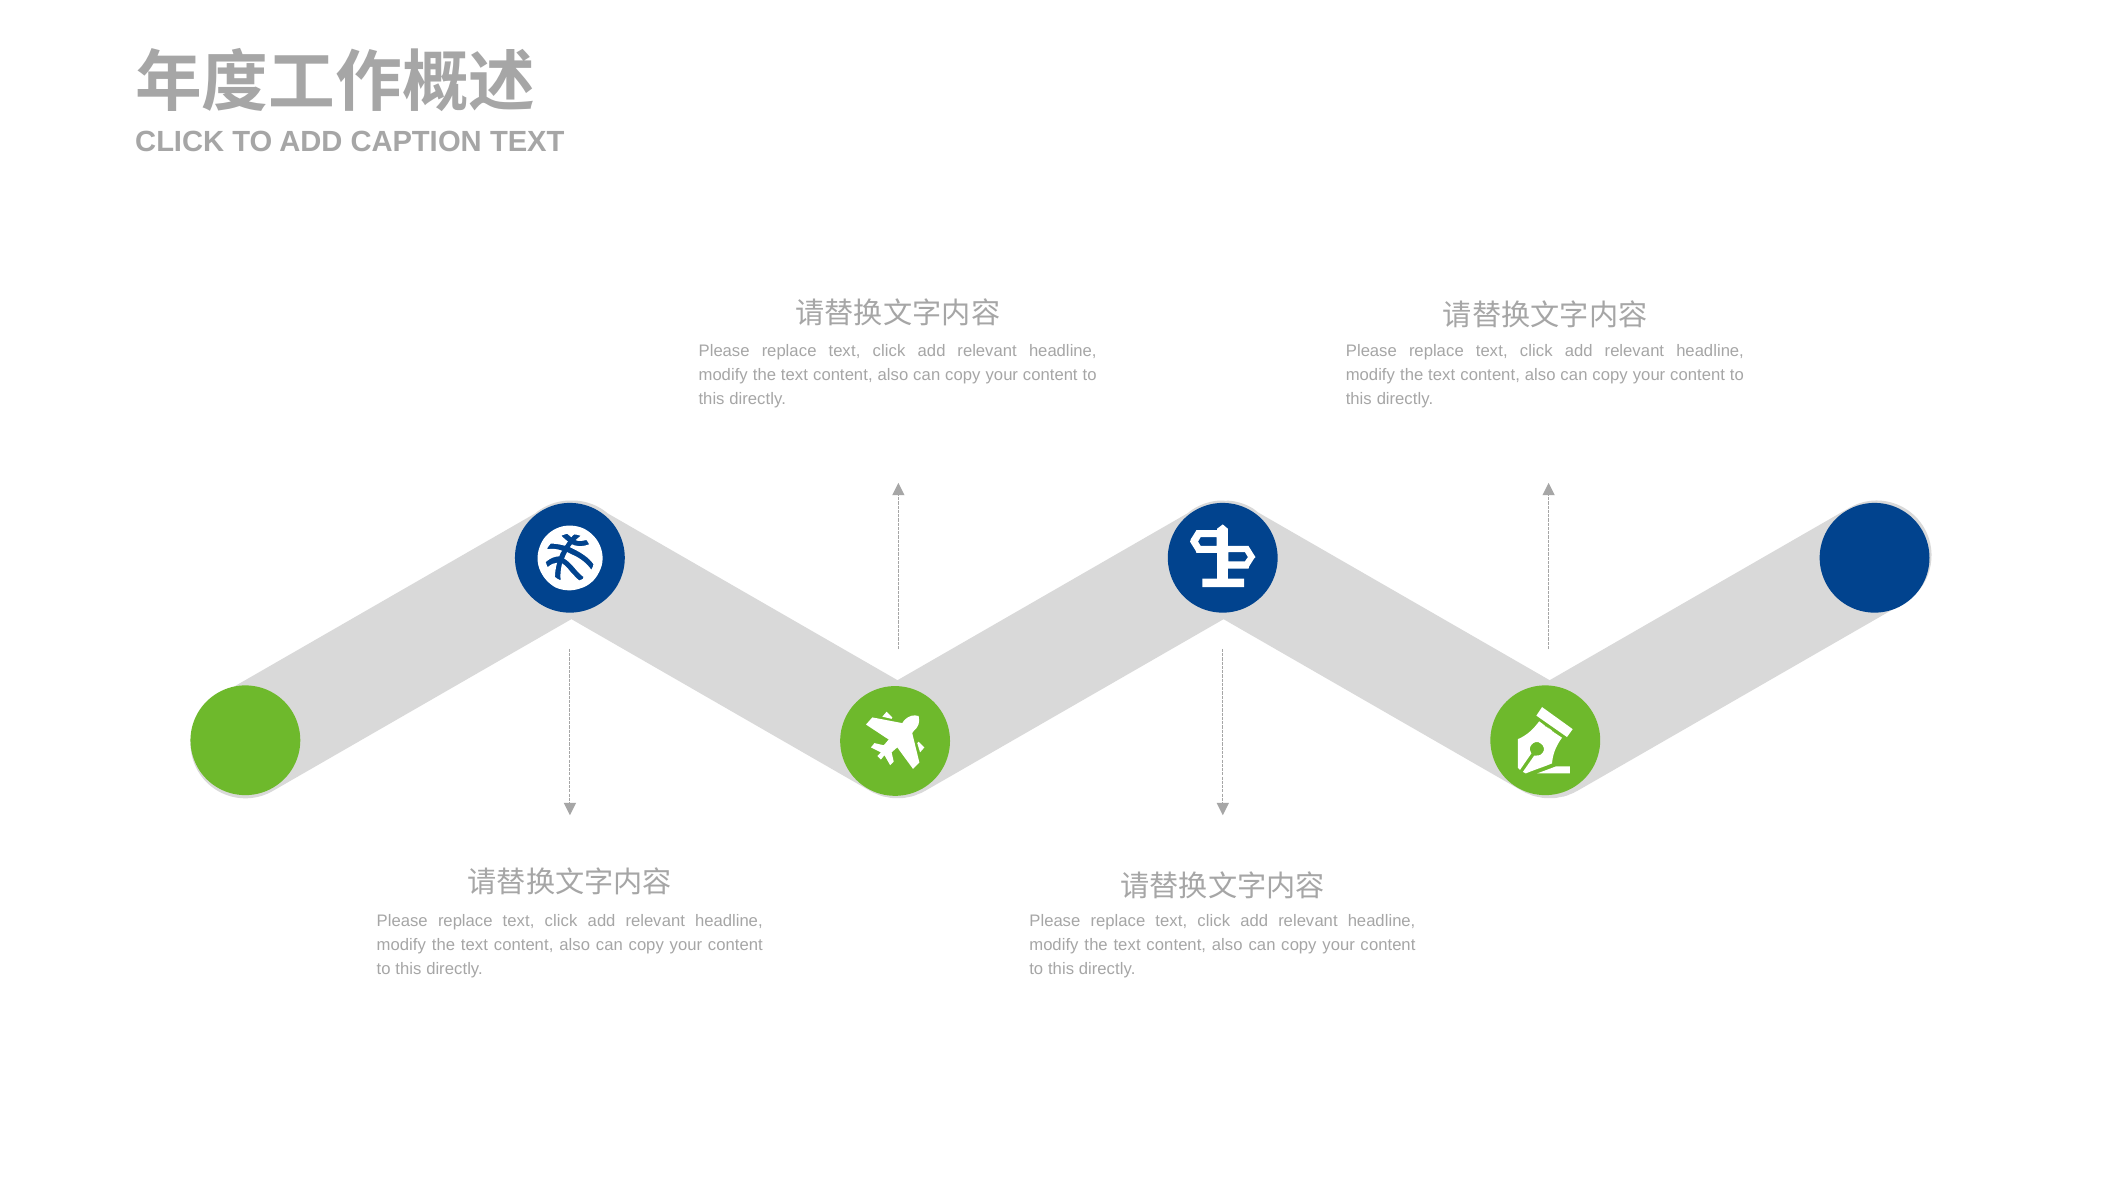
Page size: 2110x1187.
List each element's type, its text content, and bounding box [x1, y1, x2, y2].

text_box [1331, 282, 1760, 415]
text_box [683, 280, 1113, 415]
text_box CLICK TO ADD CAPTION TEXT [135, 122, 596, 158]
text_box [1014, 853, 1431, 985]
text_box 年度工作概述 [135, 38, 596, 119]
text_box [361, 849, 779, 985]
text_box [190, 268, 1930, 1030]
